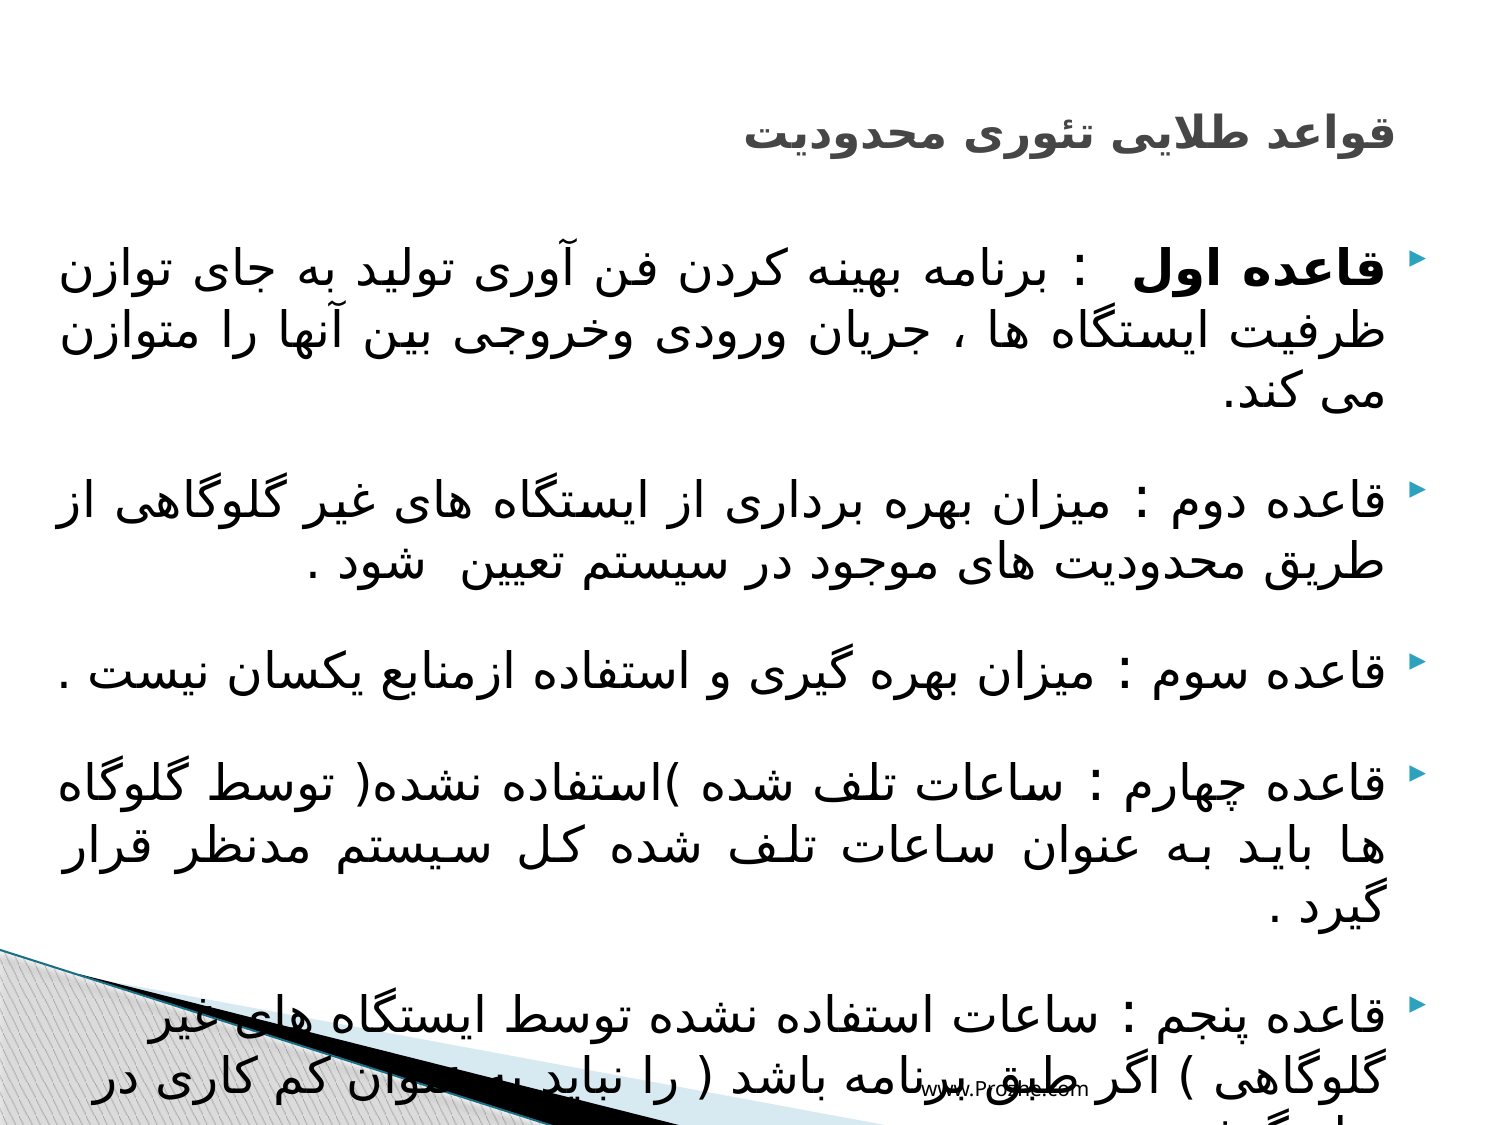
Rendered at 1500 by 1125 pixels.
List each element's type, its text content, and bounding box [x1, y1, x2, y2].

title قواعد طلایی تئوری محدودیت [714, 78, 1414, 183]
footer www.Prozhe.com [718, 1051, 1105, 1112]
list قاعده اول : برنامه بهینه کردن فن آوری تولید به جای توازن ظرفیت ایستگاه ها ، جریان ورودی وخروجی بین آنها را متوازن می کند. قاعده دوم : میزان بهره برداری از ایستگاه های غیر گلوگاهی از طریق محدودیت های موجود در سیستم تعیین شود . قاعده سوم : میزان بهره گیری و استفاده ازمنابع یکسان نیست . قاعده چهارم : ساعات تلف شده )استفاده نشده( توسط گلوگاه ها باید به عنوان ساعات تلف شده کل سیستم مدنظر قرار گیرد . قاعده پنجم : ساعات استفاده نشده توسط ایستگاه های غیر گلوگاهی ) اگر طبق برنامه باشد ( را نباید به عنوان کم کاری در نظر گرفت . [41, 219, 1463, 1012]
